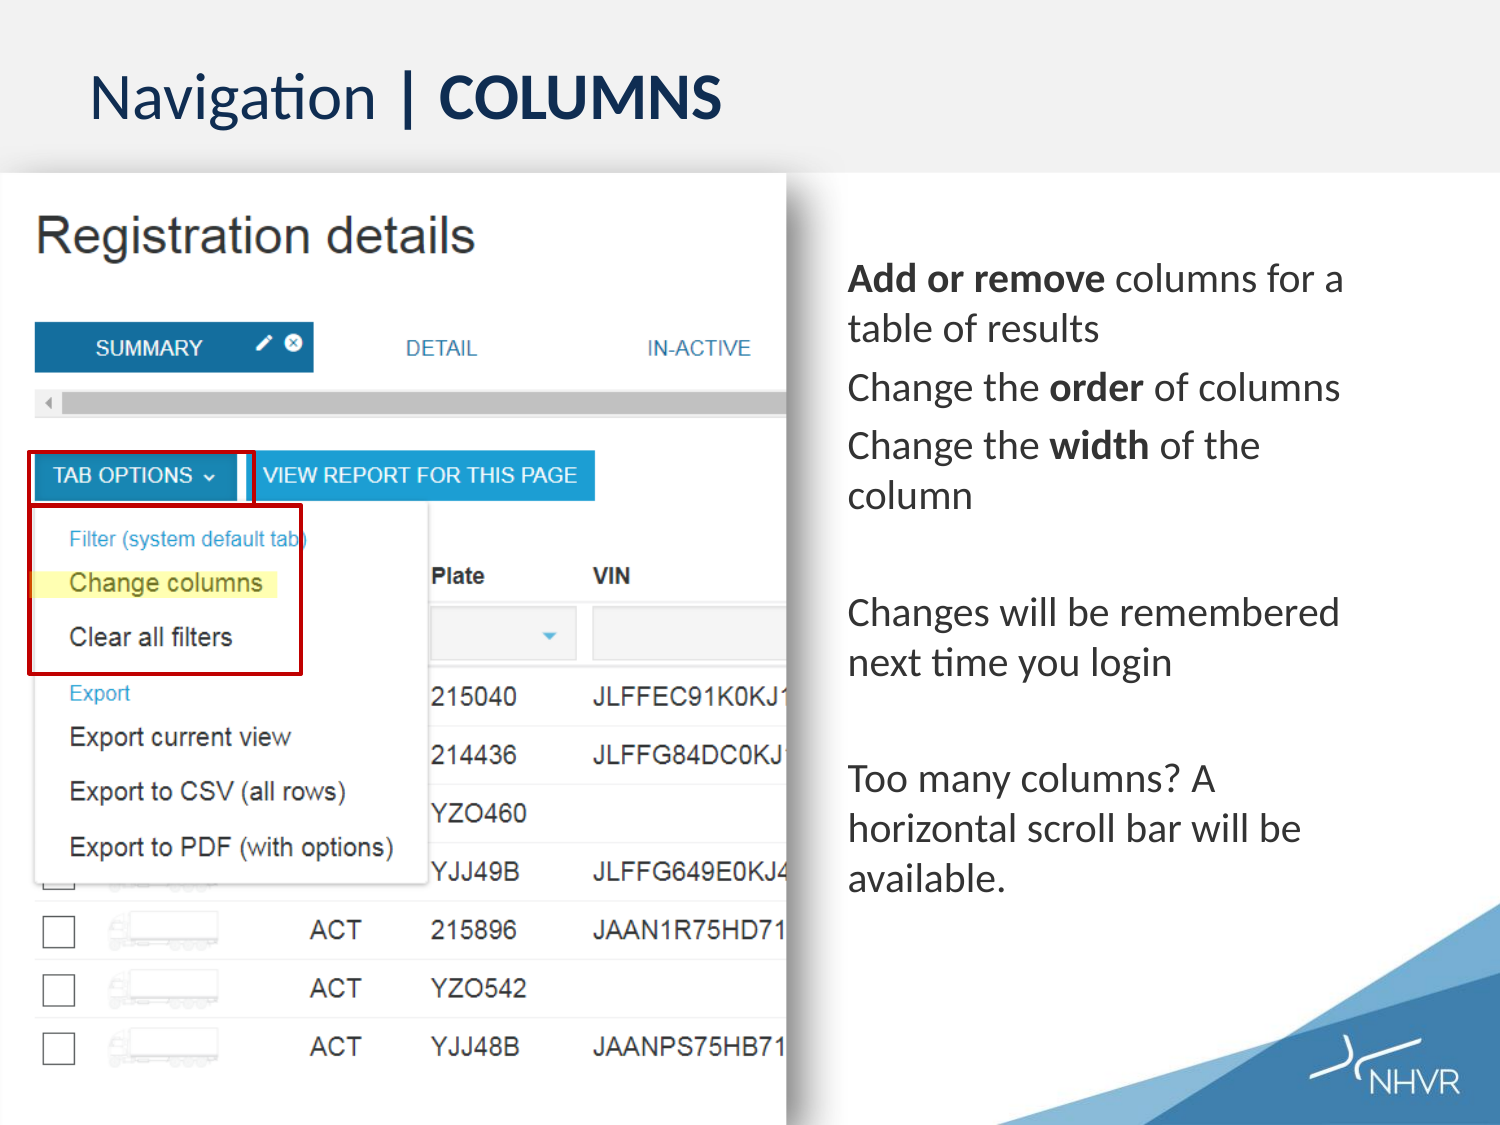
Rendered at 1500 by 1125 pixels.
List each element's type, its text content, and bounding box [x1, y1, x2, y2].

title Navigation | COLUMNS [75, 45, 1425, 173]
picture [0, 173, 1500, 1125]
list Add or remove columns for a table of results Change the order of columns Change the width of the column Changes will be remembered next time you login Too many columns? A horizontal scroll bar will be available. [836, 243, 1376, 1005]
